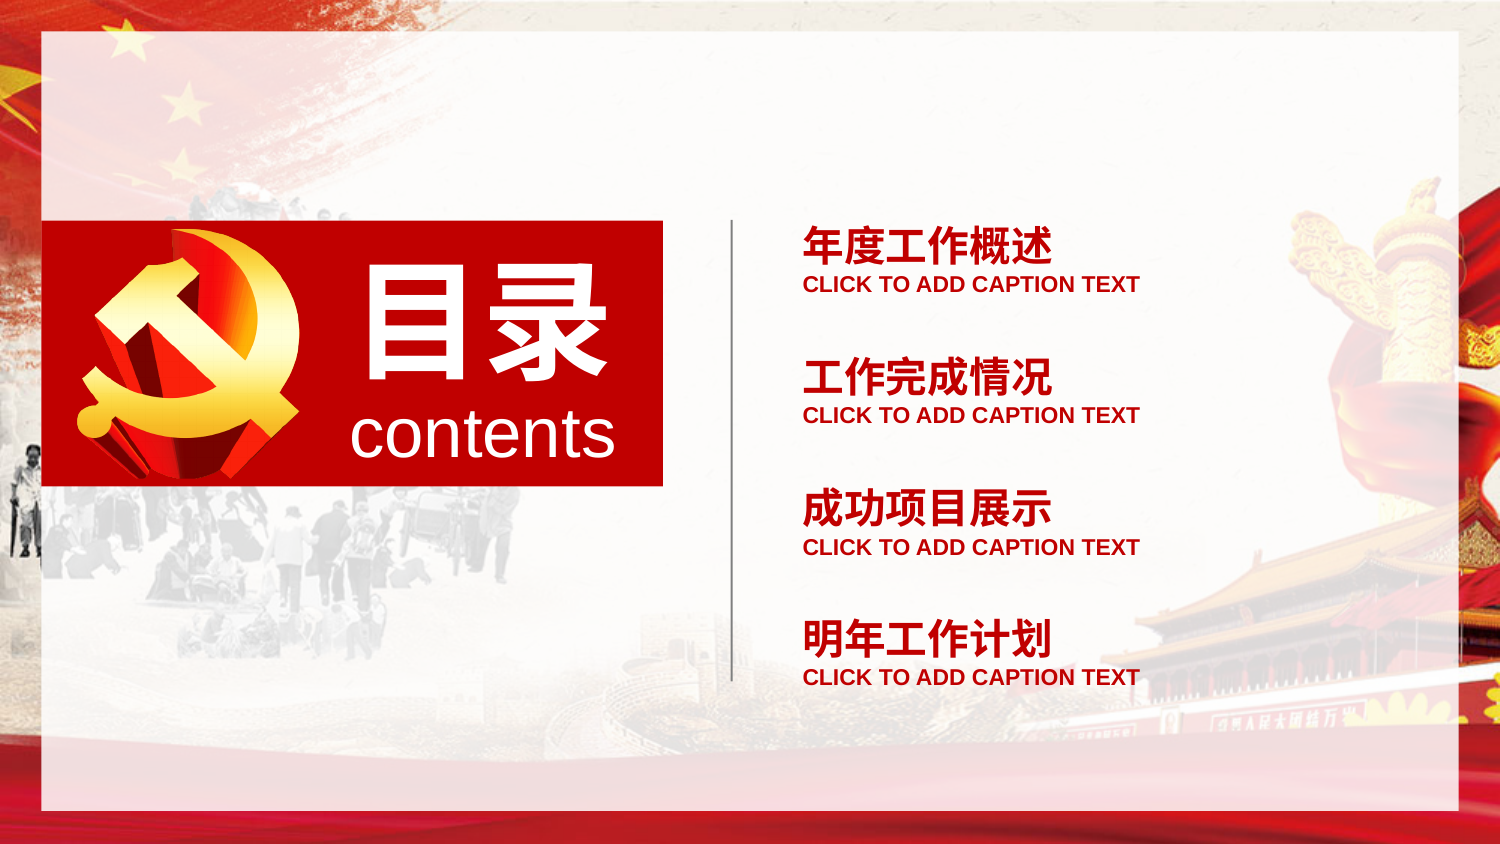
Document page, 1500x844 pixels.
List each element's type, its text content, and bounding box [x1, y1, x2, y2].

text_box [333, 219, 665, 489]
text_box 目录 [351, 238, 615, 396]
text_box 年度工作概述 CLICK TO ADD CAPTION TEXT [802, 219, 1141, 298]
text_box 明年工作计划 CLICK TO ADD CAPTION TEXT [802, 612, 1141, 691]
picture [0, 0, 1500, 844]
text_box 成功项目展示 CLICK TO ADD CAPTION TEXT [802, 482, 1141, 560]
text_box contents [349, 386, 617, 472]
text_box 工作完成情况 CLICK TO ADD CAPTION TEXT [802, 350, 1141, 429]
